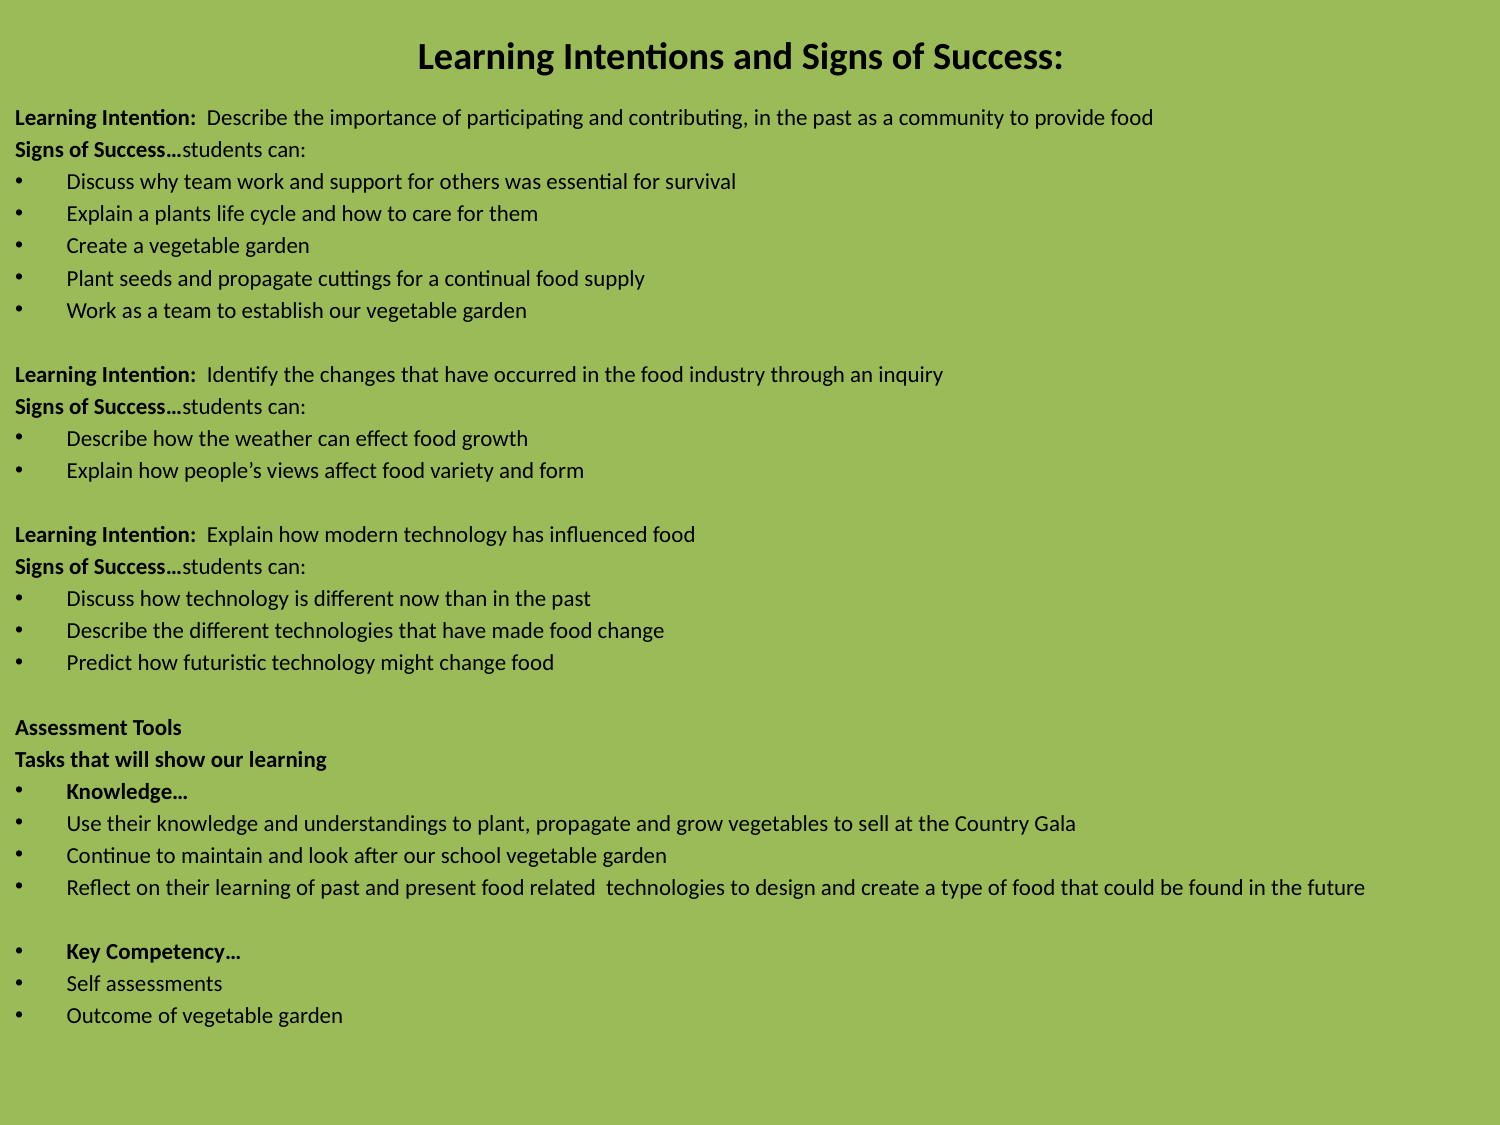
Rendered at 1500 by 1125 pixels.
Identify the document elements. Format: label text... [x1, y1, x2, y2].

list Learning Intentions and Signs of Success: Learning Intention: Describe the importance of participating and contributing, in the past as a community to provide food Signs of Success…students can: Discuss why team work and support for others was essential for survival Explain a plants life cycle and how to care for them Create a vegetable garden Plant seeds and propagate cuttings for a continual food supply Work as a team to establish our vegetable garden Learning Intention: Identify the changes that have occurred in the food industry through an inquiry Signs of Success…students can: Describe how the weather can effect food growth Explain how people’s views affect food variety and form Learning Intention: Explain how modern technology has influenced food Signs of Success…students can: Discuss how technology is different now than in the past Describe the different technologies that have made food change Predict how futuristic technology might change food Assessment Tools Tasks that will show our learning Knowledge… Use their knowledge and understandings to plant, propagate and grow vegetables to sell at the Country Gala Continue to maintain and look after our school vegetable garden Reflect on their learning of past and present food related technologies to design and create a type of food that could be found in the future Key Competency… Self assessments Outcome of vegetable garden [0, 23, 1500, 1102]
